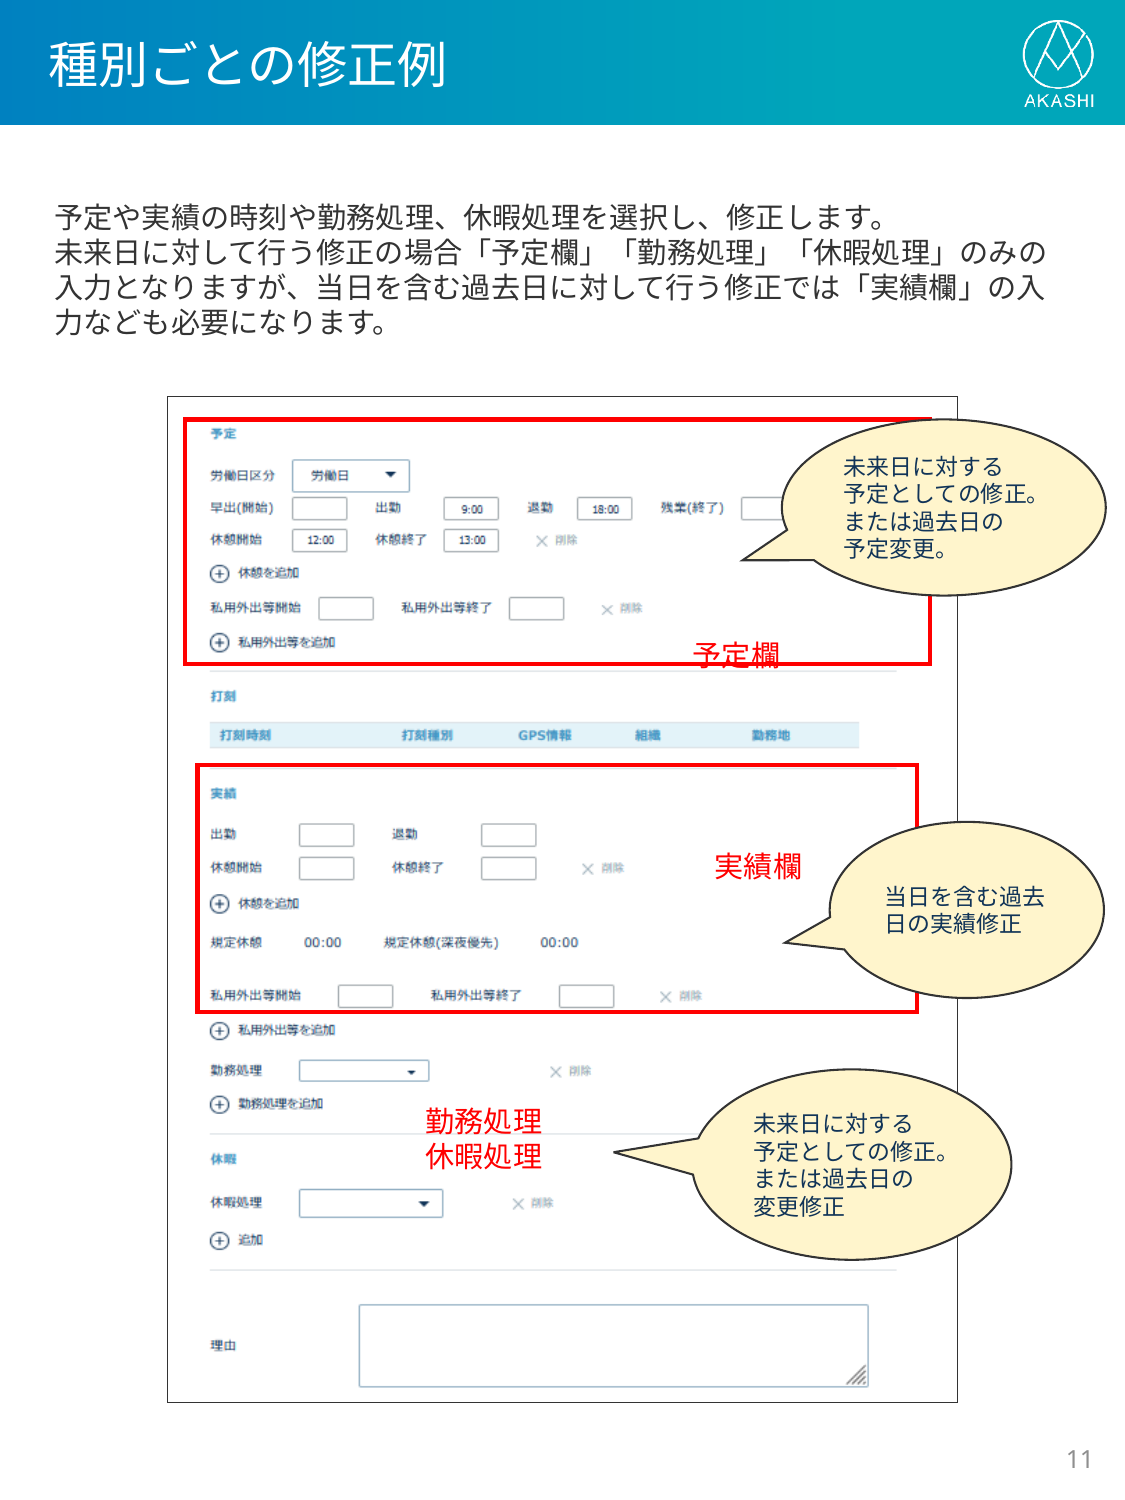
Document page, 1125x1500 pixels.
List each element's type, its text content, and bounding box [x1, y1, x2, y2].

title 種別ごとの修正例 [33, 0, 1045, 123]
text_box 当日を含む過去日の実績修正 [958, 820, 1106, 1000]
picture [167, 395, 958, 1403]
text_box 未来日に対する 予定としての修正。 または過去日の 変更修正 [958, 1092, 1013, 1237]
picture [1045, 9, 1103, 117]
text_box 未来日に対する 予定としての修正。 または過去日の 予定変更。 [958, 418, 1107, 597]
slide_number 10 [856, 1420, 1110, 1500]
text_box 予定や実績の時刻や勤務処理、休暇処理を選択し、修正します。 未来日に対して行う修正の場合「予定欄」「勤務処理」「休暇処理」のみの入力となりますが、当日を含む過去日に対して行う修正では「実績欄」の入力なども必要になります。 [39, 191, 1086, 347]
